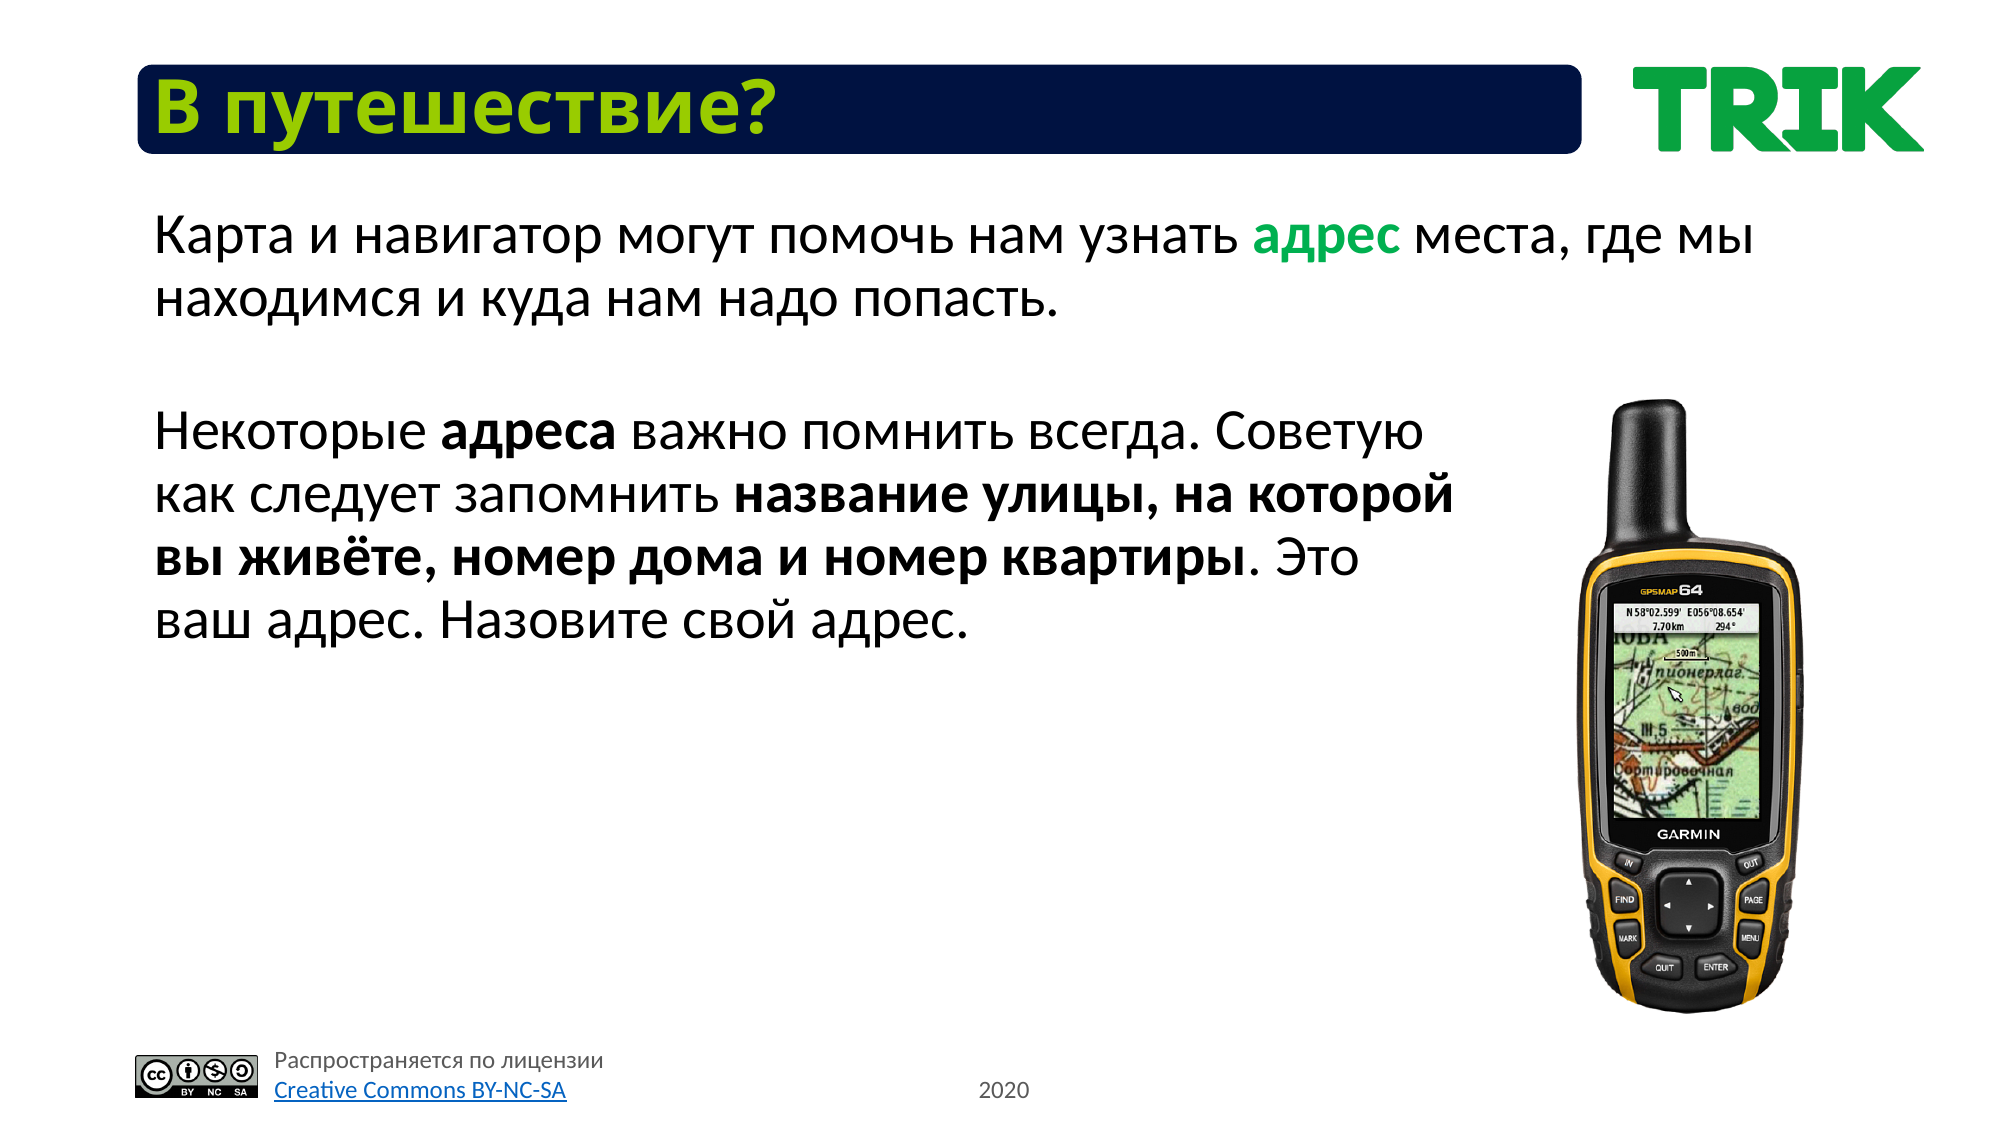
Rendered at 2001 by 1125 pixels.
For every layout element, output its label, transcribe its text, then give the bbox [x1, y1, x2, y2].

picture [135, 1055, 258, 1098]
picture [1631, 64, 1924, 154]
title В путешествие? [137, 61, 1582, 163]
list Карта и навигатор могут помочь нам узнать адрес места, где мы находимся и куда нам надо попасть. [121, 196, 1847, 390]
picture [1480, 391, 1902, 1023]
text_box Некоторые адреса важно помнить всегда. Советую как следует запомнить название улицы, на которой вы живёте, номер дома и номер квартиры. Это ваш адрес. Назовите свой адрес. [121, 392, 1478, 699]
